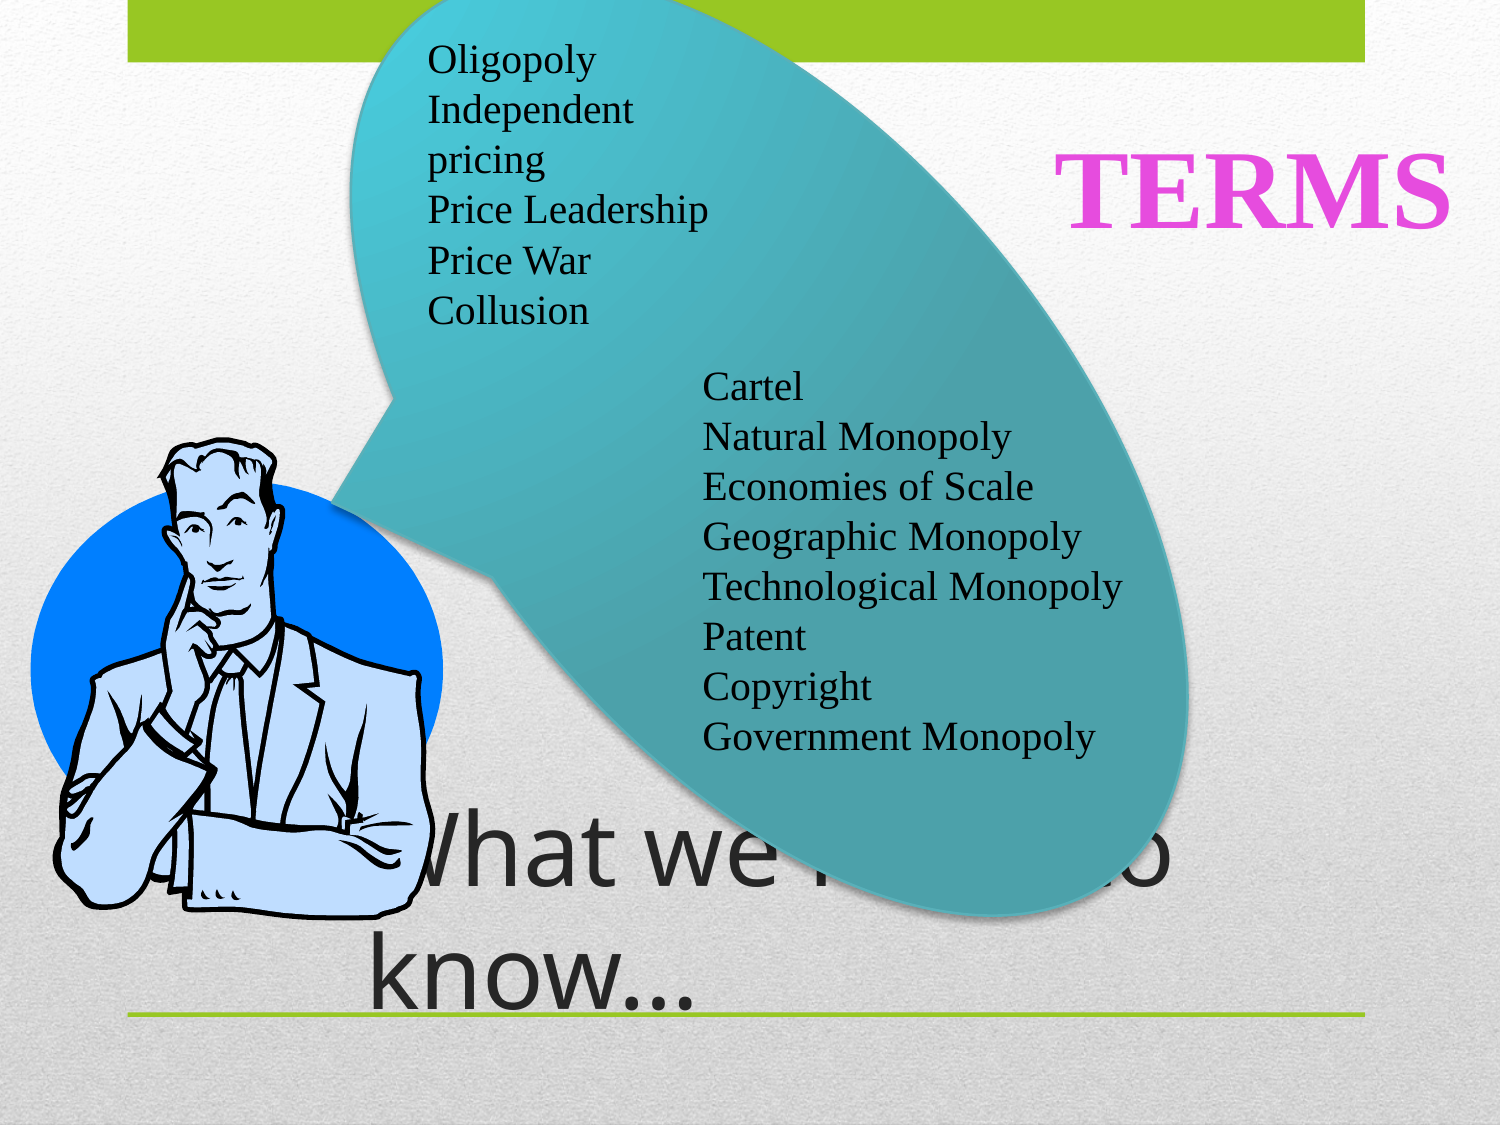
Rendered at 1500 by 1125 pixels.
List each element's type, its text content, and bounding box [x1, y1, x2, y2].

text_box Terms [1039, 108, 1470, 259]
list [29, 436, 444, 922]
text_box Oligopoly Independent pricing Price Leadership Price War Collusion [412, 24, 750, 340]
text_box Cartel Natural Monopoly Economies of Scale Geographic Monopoly Technological Monopoly Patent Copyright Government Monopoly [687, 351, 1163, 767]
title What we need to know… [350, 774, 1463, 1038]
text_box [349, 0, 1189, 917]
